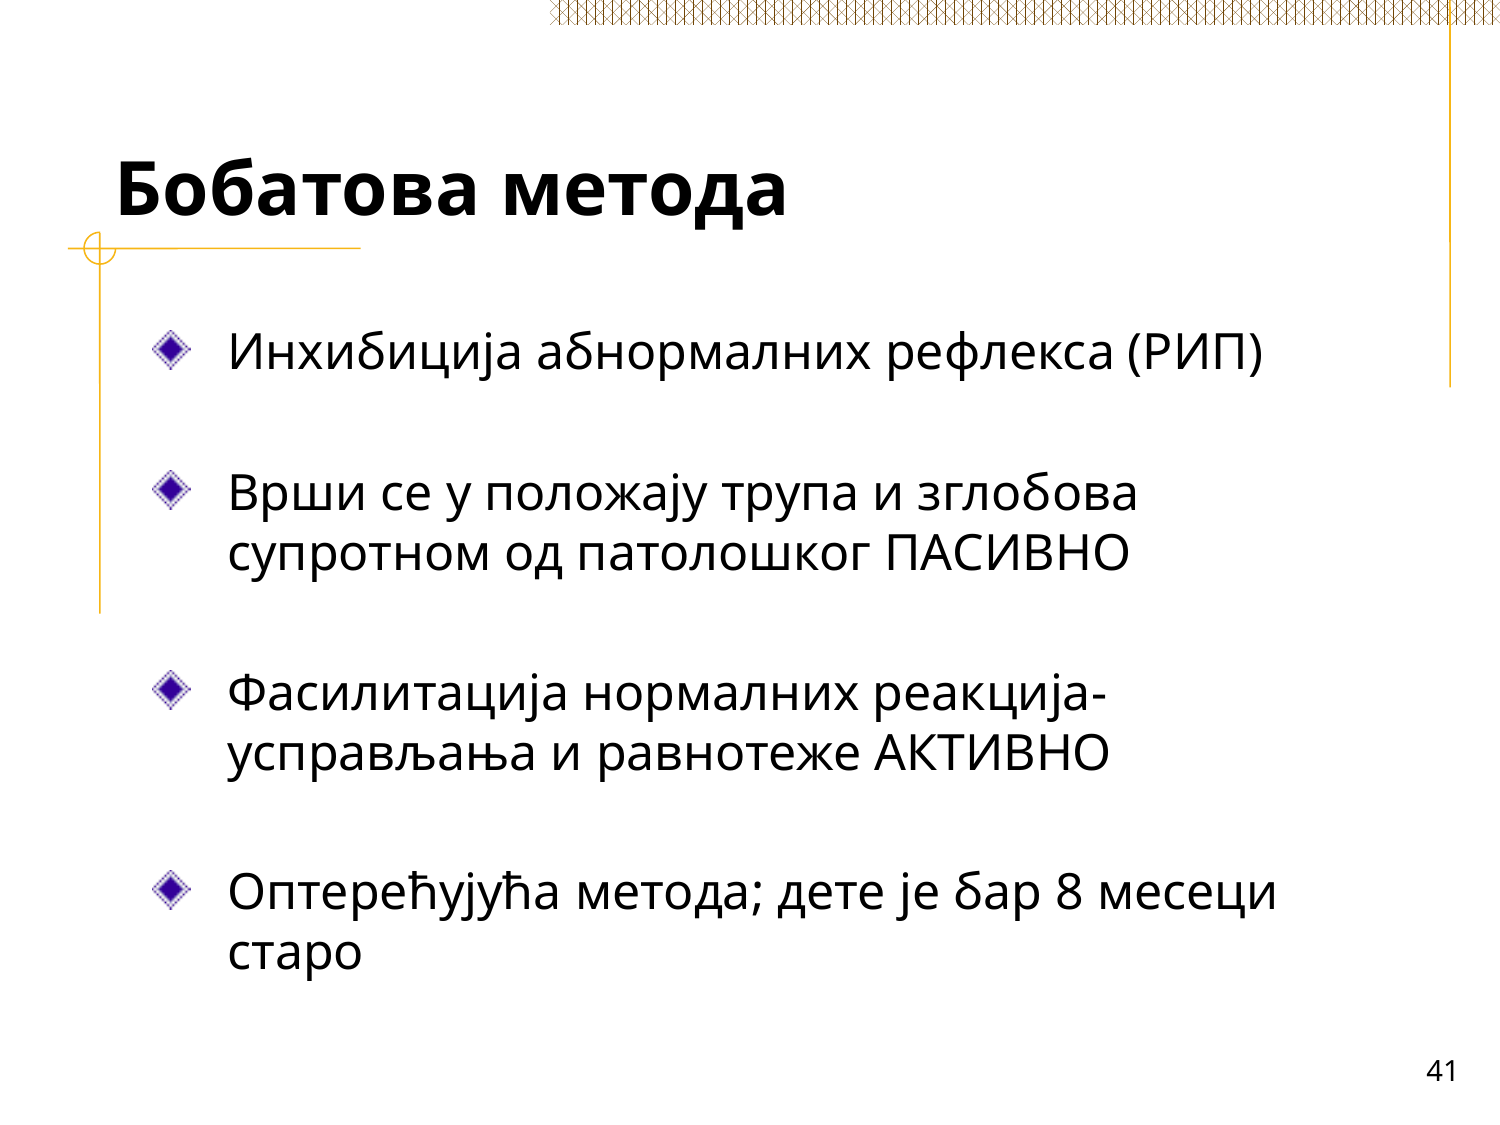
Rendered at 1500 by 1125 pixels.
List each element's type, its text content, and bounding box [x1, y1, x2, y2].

title Бобатова метода [99, 49, 1376, 238]
slide_number 41 [1162, 1025, 1475, 1100]
picture [152, 670, 191, 710]
picture [152, 330, 191, 370]
picture [152, 470, 191, 510]
picture [152, 870, 191, 910]
list Инхибиција абнормалних рефлекса (РИП) Врши се у положају трупа и зглобова супротном од патолошког ПАСИВНО Фасилитација нормалних реакција- усправљања и равнотеже АКТИВНО Оптерећујућа метода; дете је бар 8 месеци старо [137, 312, 1413, 988]
